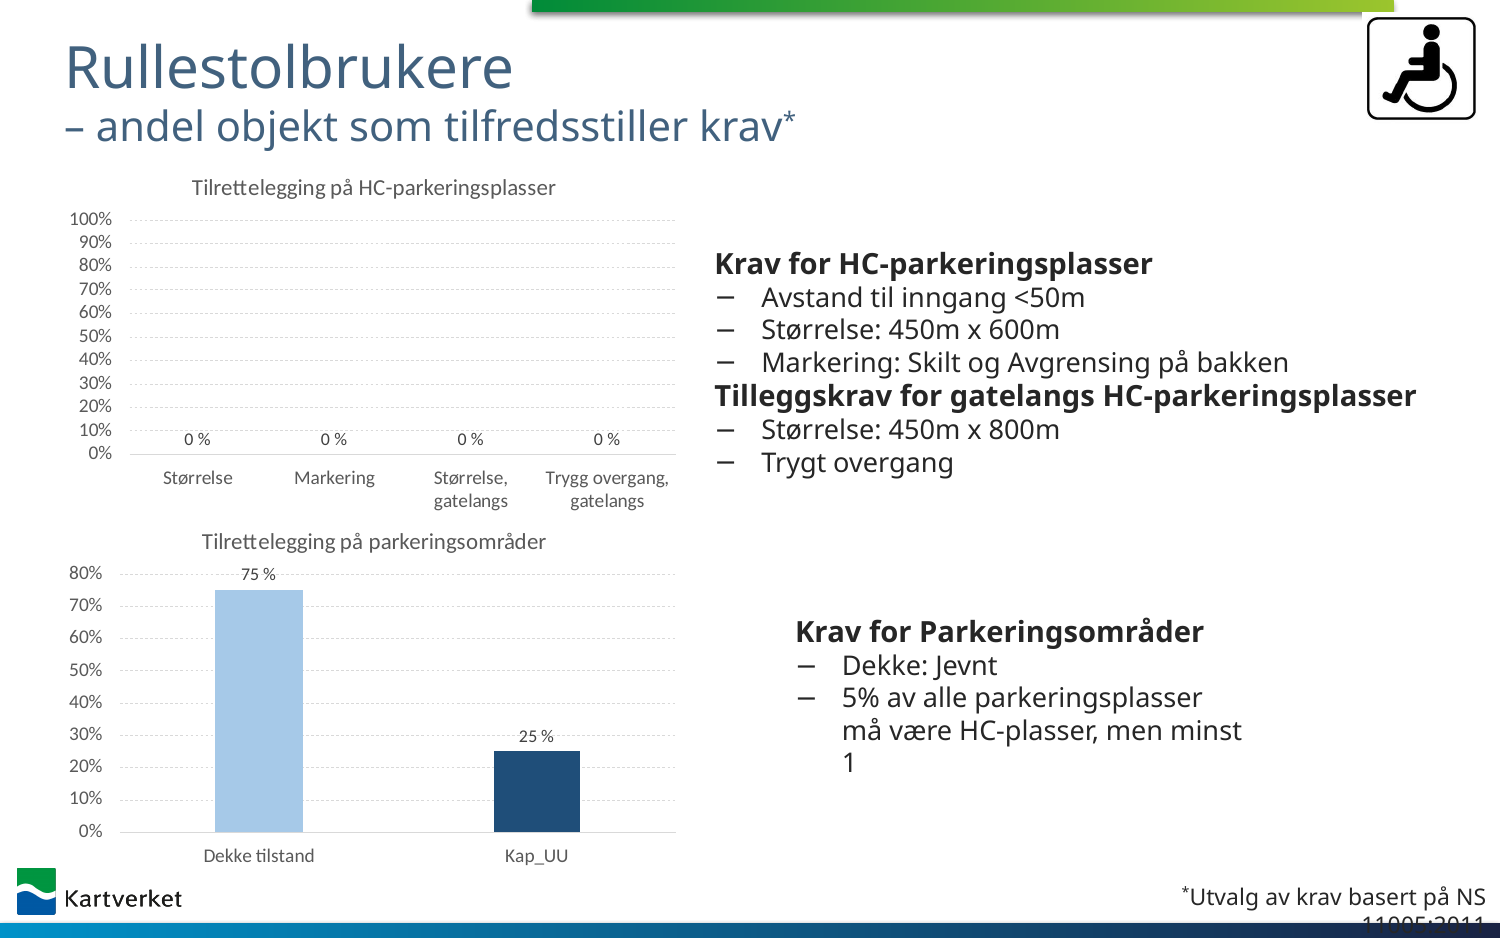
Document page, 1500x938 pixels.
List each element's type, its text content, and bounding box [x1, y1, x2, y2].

text_box Krav for HC-parkeringsplasser Avstand til inngang <50m Størrelse: 450m x 600m Markering: Skilt og Avgrensing på bakken Tilleggskrav for gatelangs HC-parkeringsplasser Størrelse: 450m x 800m Trygt overgang [699, 237, 1433, 485]
text_box *Utvalg av krav basert på NS 11005:2011 [1068, 873, 1500, 938]
text_box Rullestolbrukere – andel objekt som tilfredsstiller krav* [49, 25, 1431, 158]
text_box Krav for Parkeringsområder Dekke: Jevnt 5% av alle parkeringsplasser må være HC-plasser, men minst 1 [780, 605, 1261, 786]
picture [1362, 12, 1481, 126]
picture [62, 520, 687, 874]
picture [62, 166, 687, 519]
